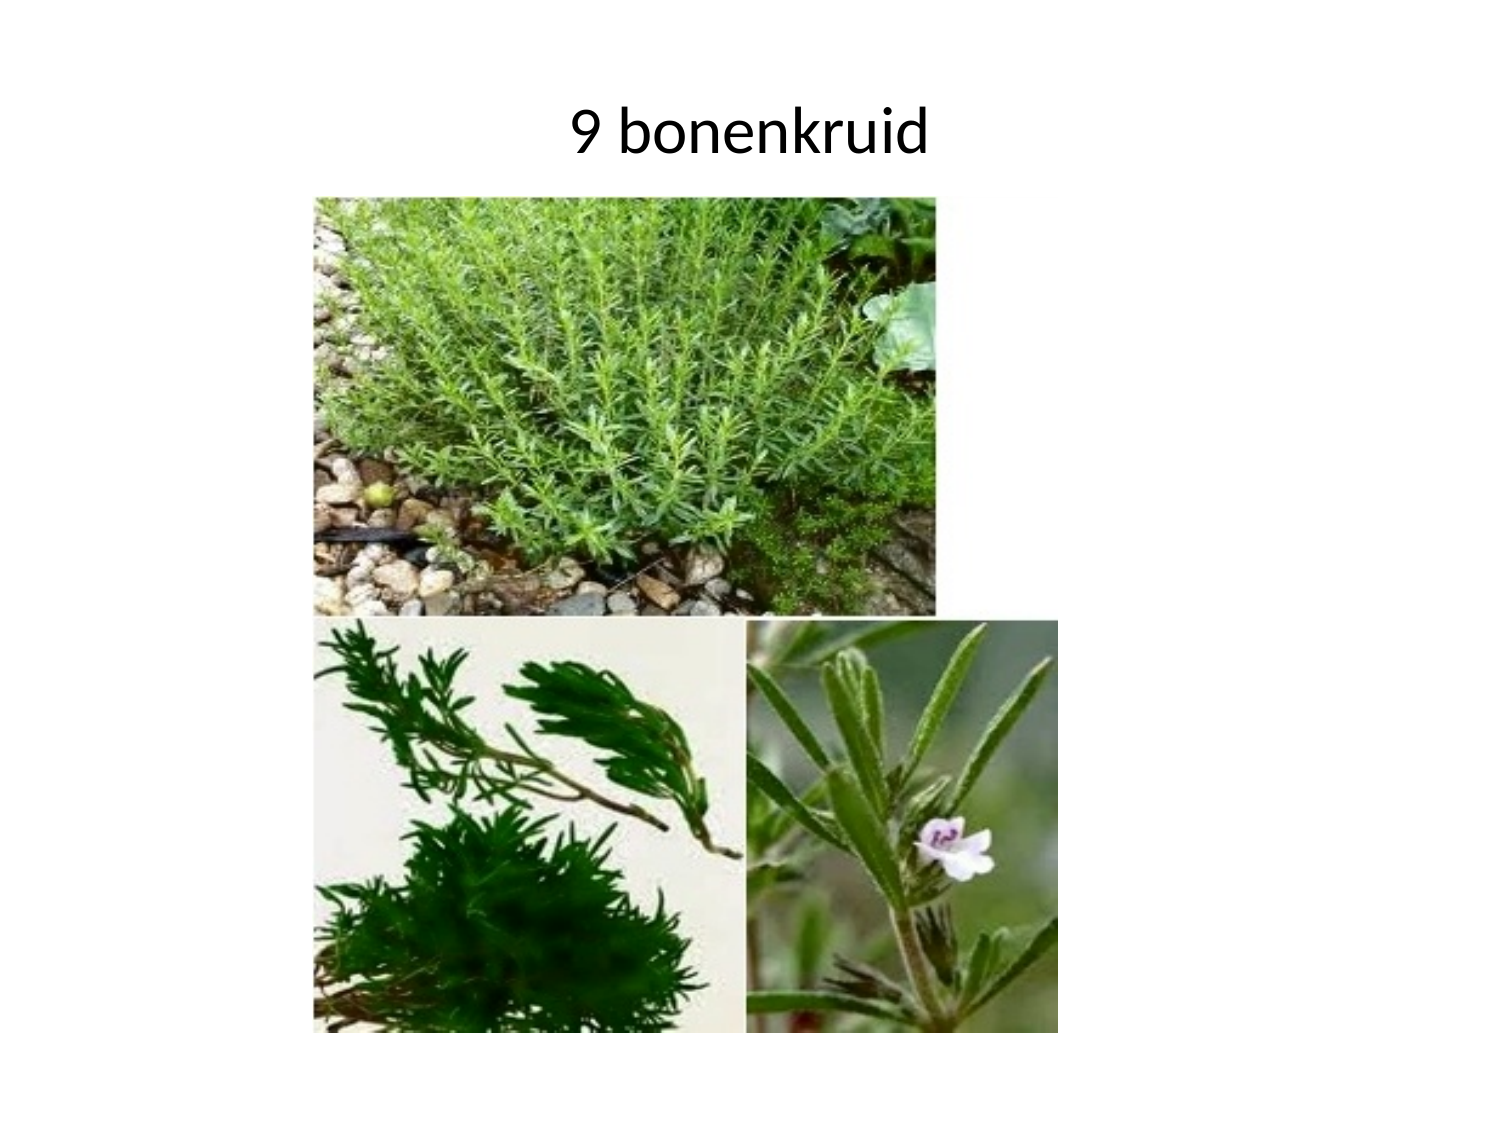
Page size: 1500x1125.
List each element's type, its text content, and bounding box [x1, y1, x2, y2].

title 9 bonenkruid [112, 78, 1388, 256]
picture [312, 196, 1058, 1033]
